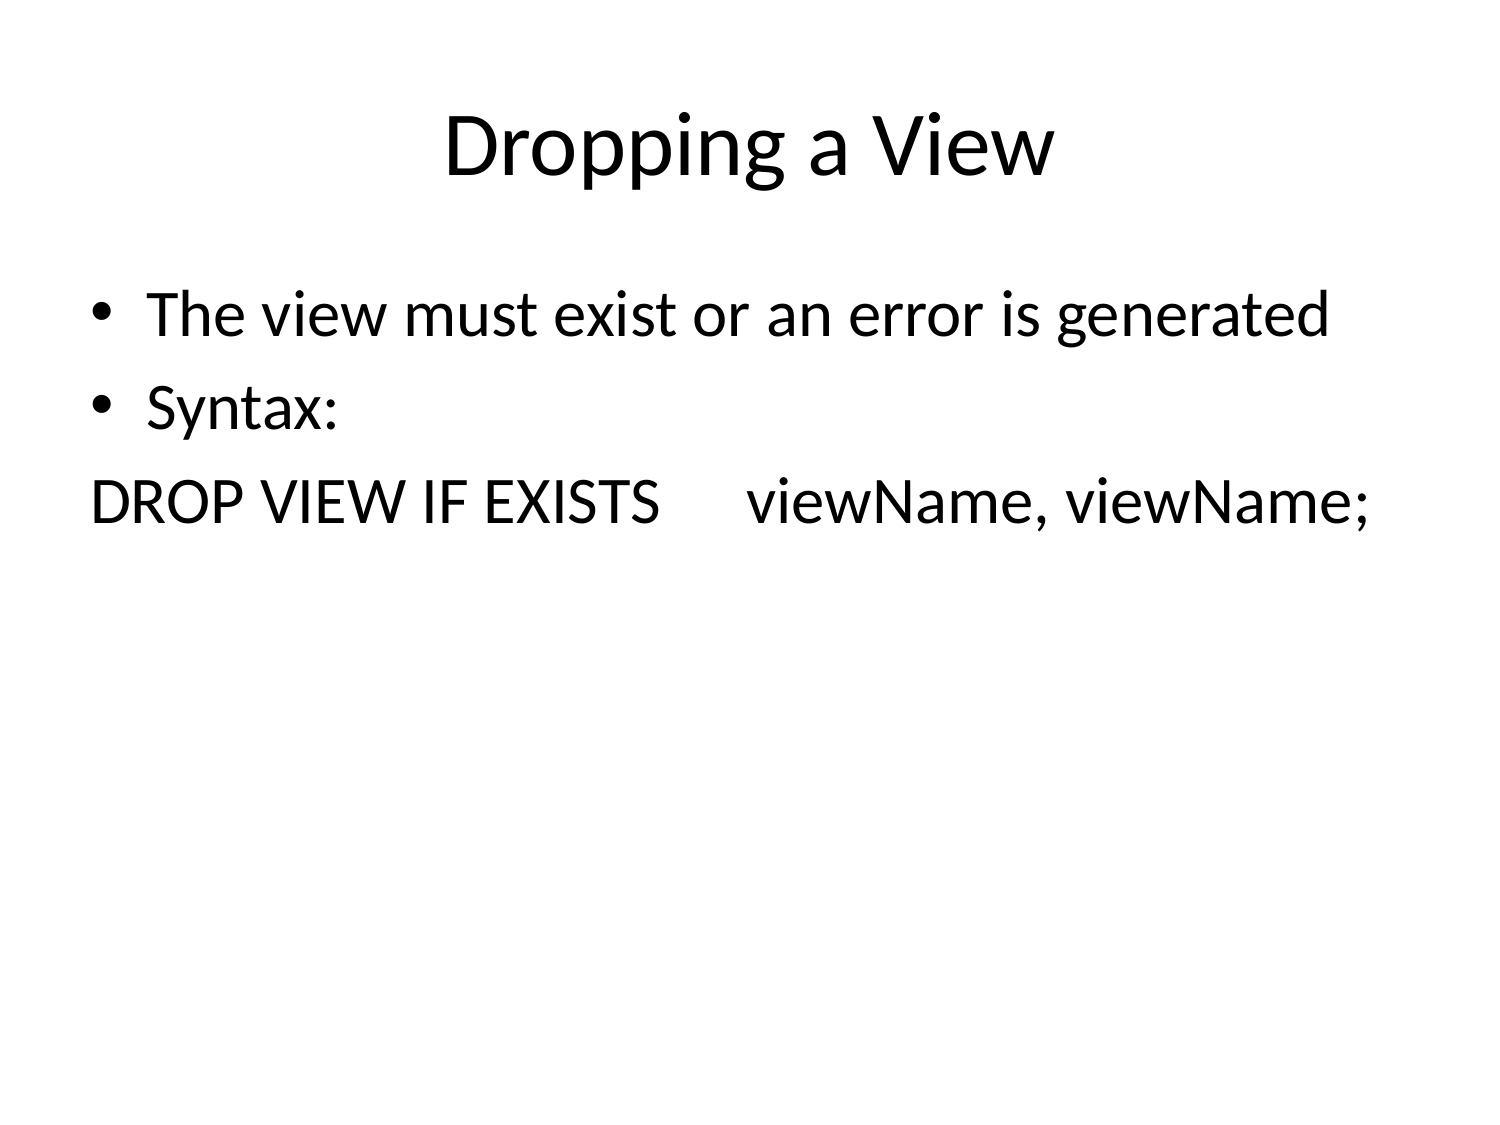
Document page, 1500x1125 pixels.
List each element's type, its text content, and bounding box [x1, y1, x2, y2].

list The view must exist or an error is generated Syntax: DROP VIEW IF EXISTS viewName, viewName; [75, 262, 1425, 1005]
title Dropping a View [75, 45, 1425, 233]
